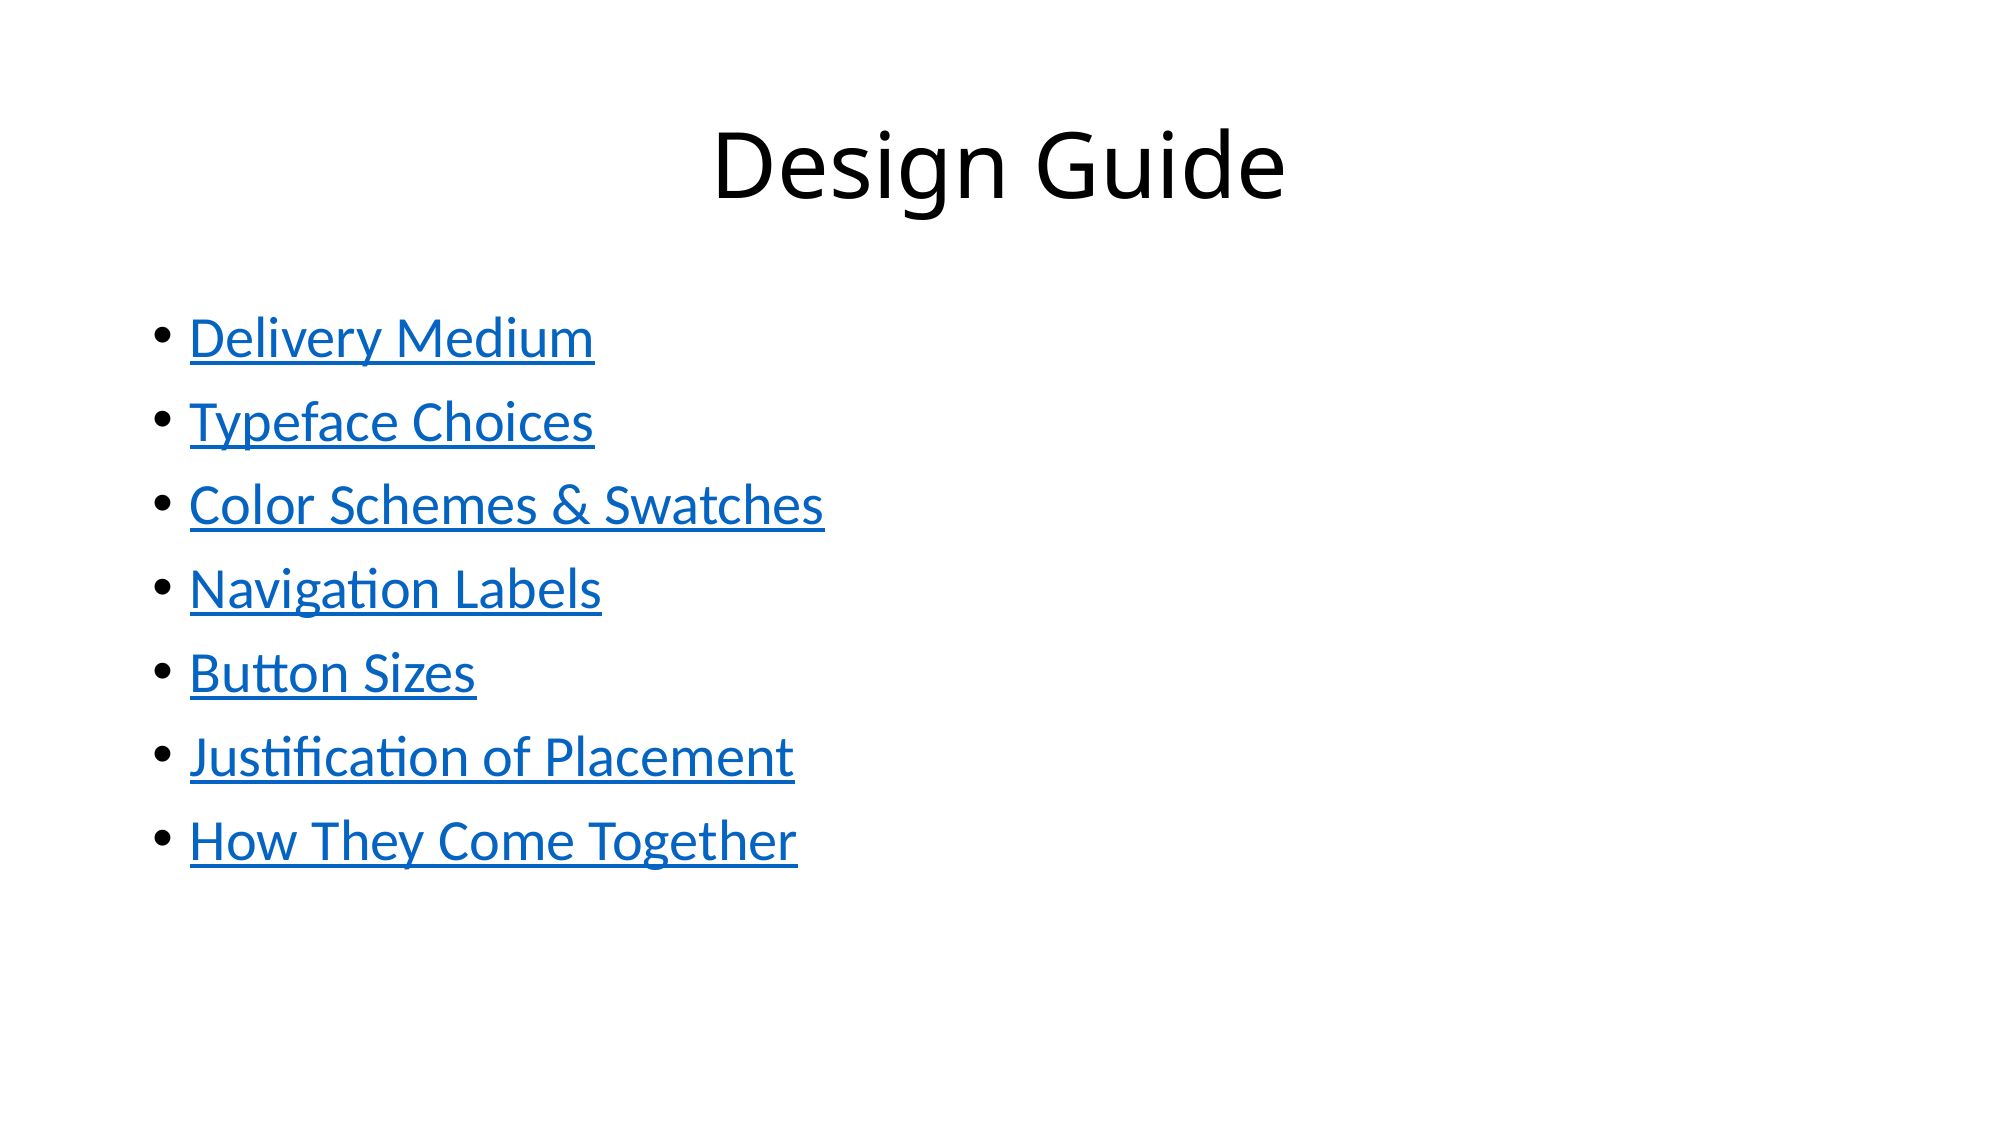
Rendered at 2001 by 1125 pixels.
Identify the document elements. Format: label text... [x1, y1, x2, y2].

list Delivery Medium Typeface Choices Color Schemes & Swatches Navigation Labels Button Sizes Justification of Placement How They Come Together [137, 299, 1863, 1014]
title Design Guide [137, 59, 1863, 278]
